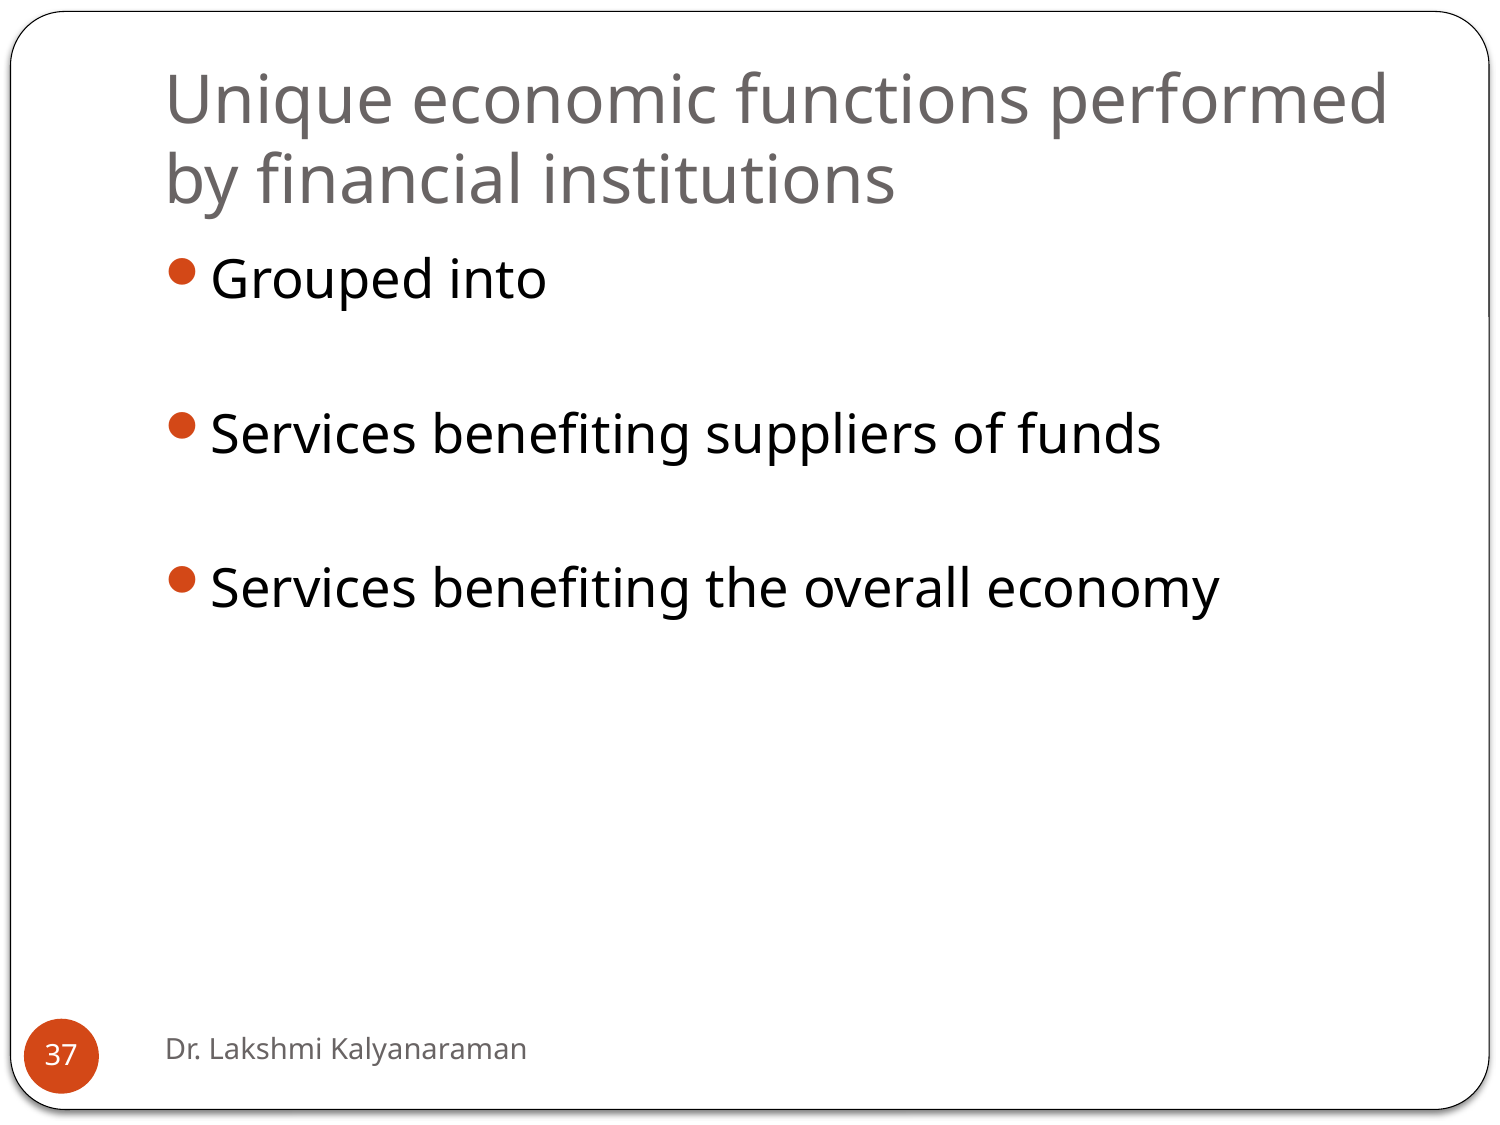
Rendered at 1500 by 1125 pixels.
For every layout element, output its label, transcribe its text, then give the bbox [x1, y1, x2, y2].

footer Dr. Lakshmi Kalyanaraman [150, 1012, 800, 1088]
list Grouped into Services benefiting suppliers of funds Services benefiting the overall economy [150, 237, 1425, 988]
title Unique economic functions performed by financial institutions [150, 45, 1425, 233]
slide_number 37 [23, 1018, 99, 1094]
